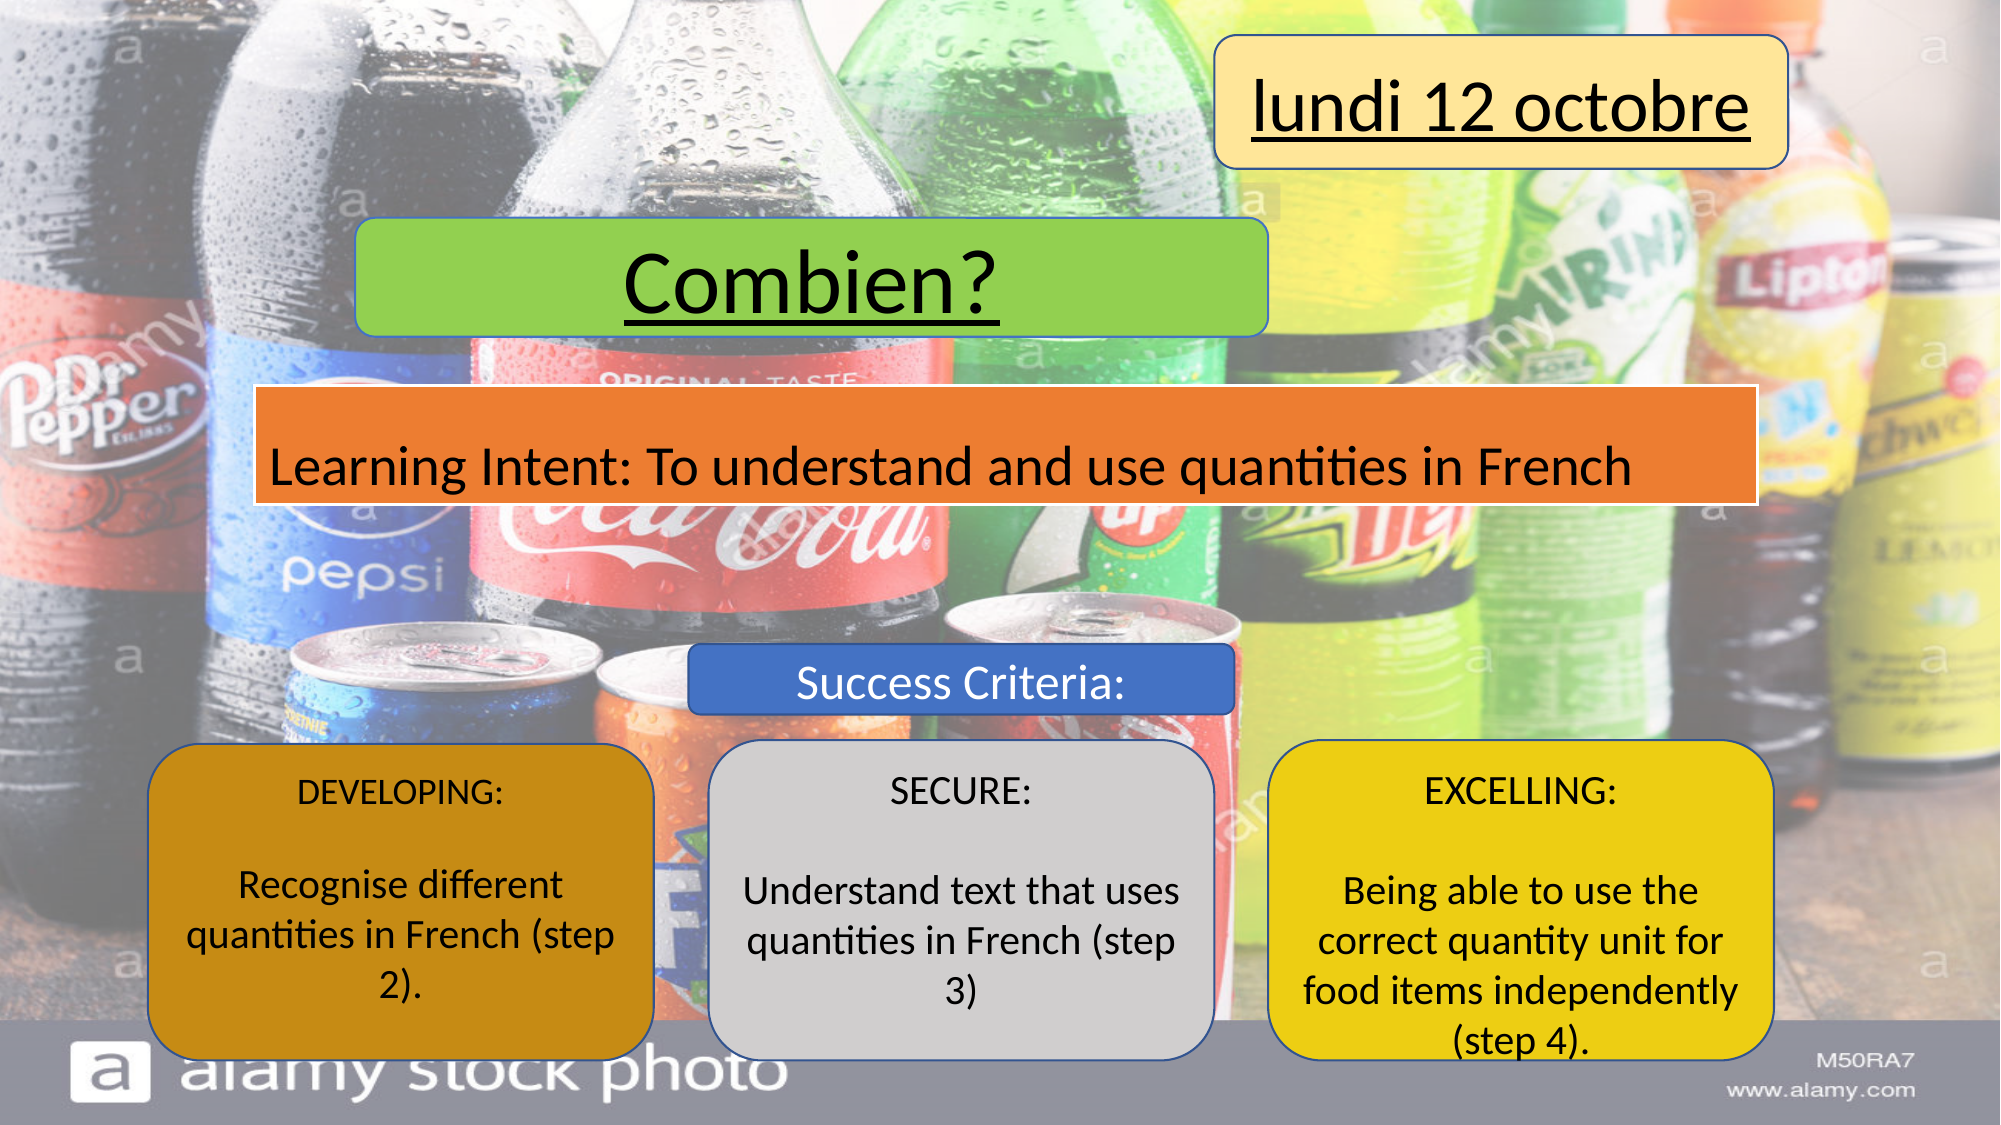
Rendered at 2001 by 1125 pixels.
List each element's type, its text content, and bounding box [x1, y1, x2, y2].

text_box Success Criteria: [687, 642, 1236, 716]
text_box DEVELOPING: Recognise different quantities in French (step 2). [146, 742, 655, 1062]
text_box EXCELLING: Being able to use the correct quantity unit for food items independently (step 4). [1267, 739, 1776, 1062]
title Learning Intent: To understand and use quantities in French [253, 384, 1759, 506]
text_box SECURE: Understand text that uses quantities in French (step 3) [707, 739, 1216, 1062]
text_box lundi 12 octobre [1213, 34, 1790, 170]
text_box Combien? [354, 216, 1270, 338]
